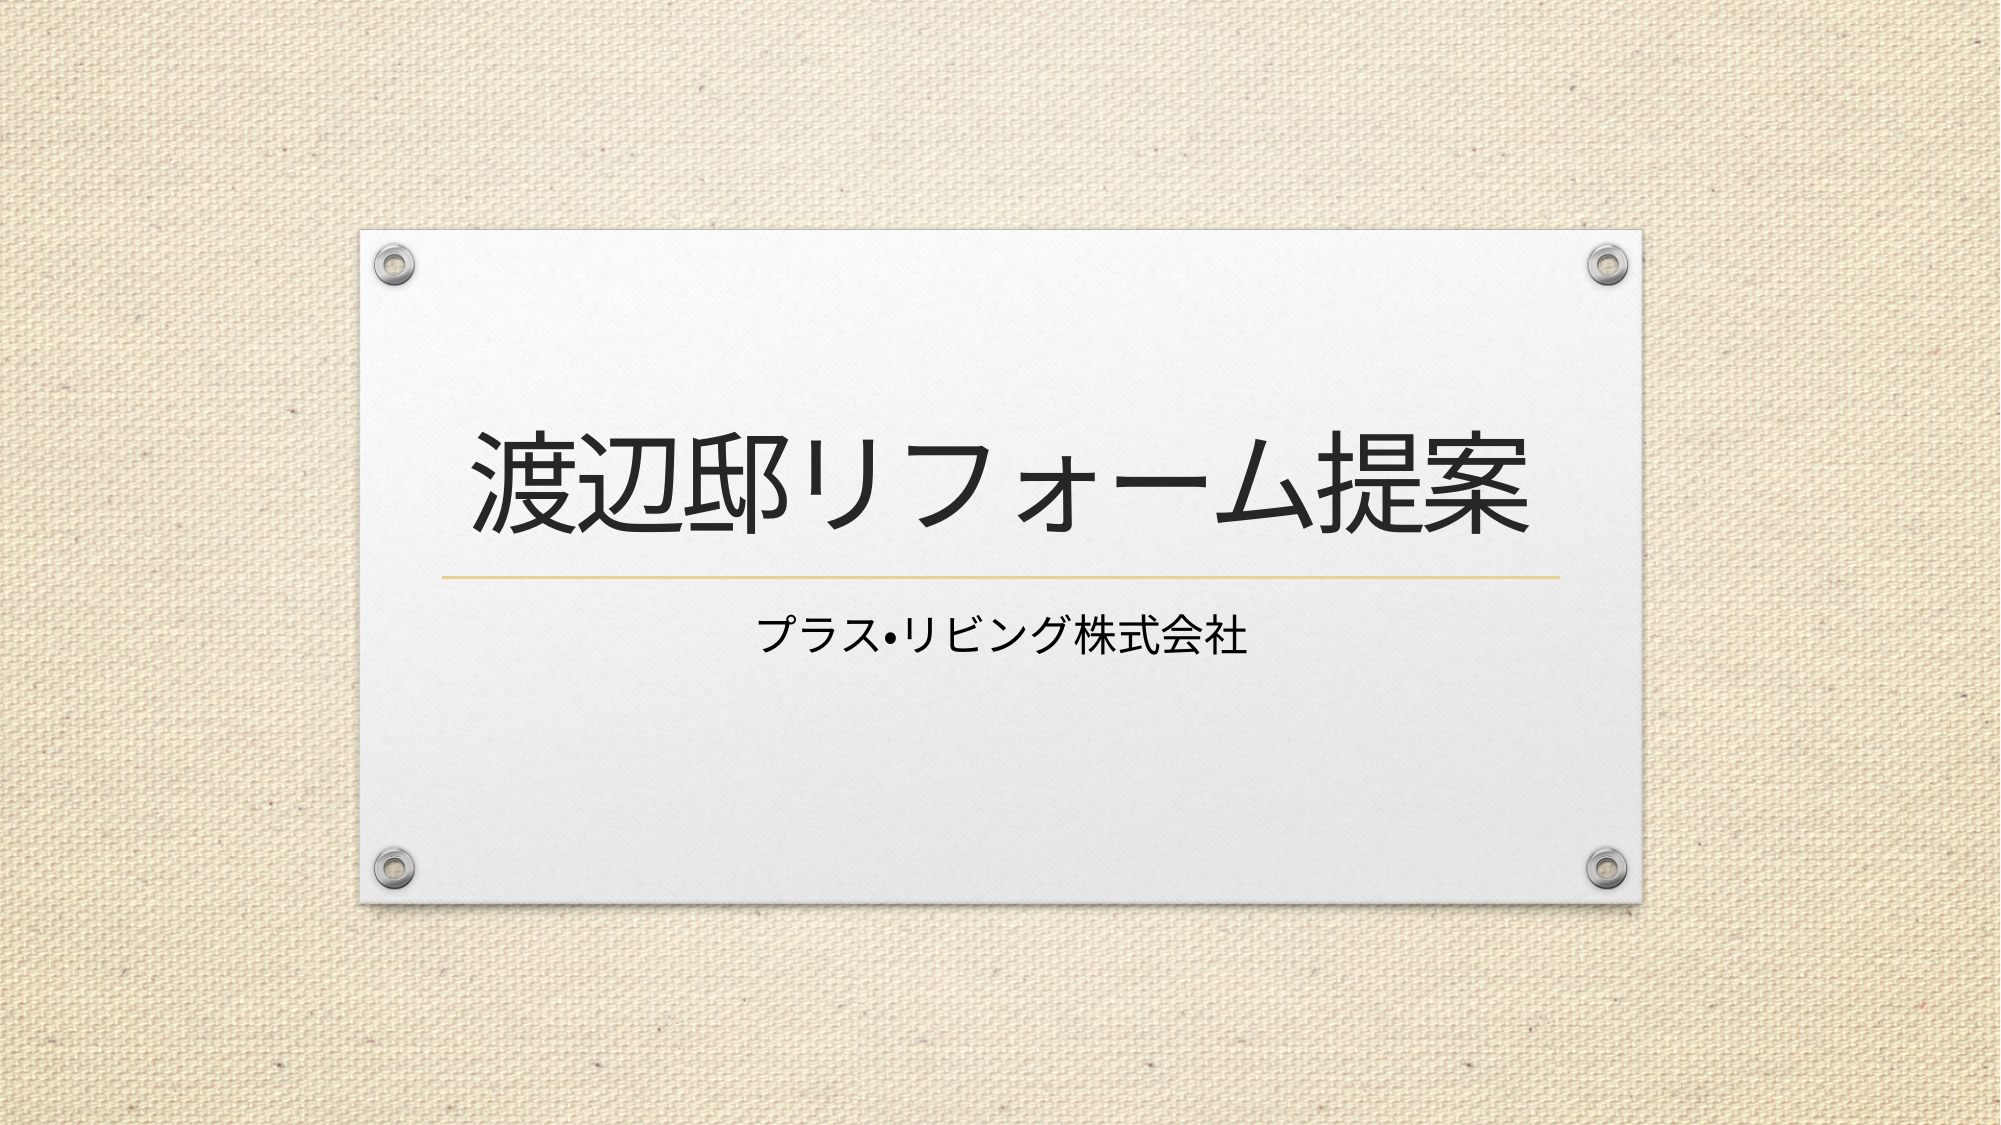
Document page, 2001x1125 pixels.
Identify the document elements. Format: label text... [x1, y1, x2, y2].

title 渡辺邸リフォーム提案 [441, 306, 1560, 556]
subtitle プラス・リビング株式会社 [441, 600, 1560, 817]
picture [0, 0, 2001, 1125]
